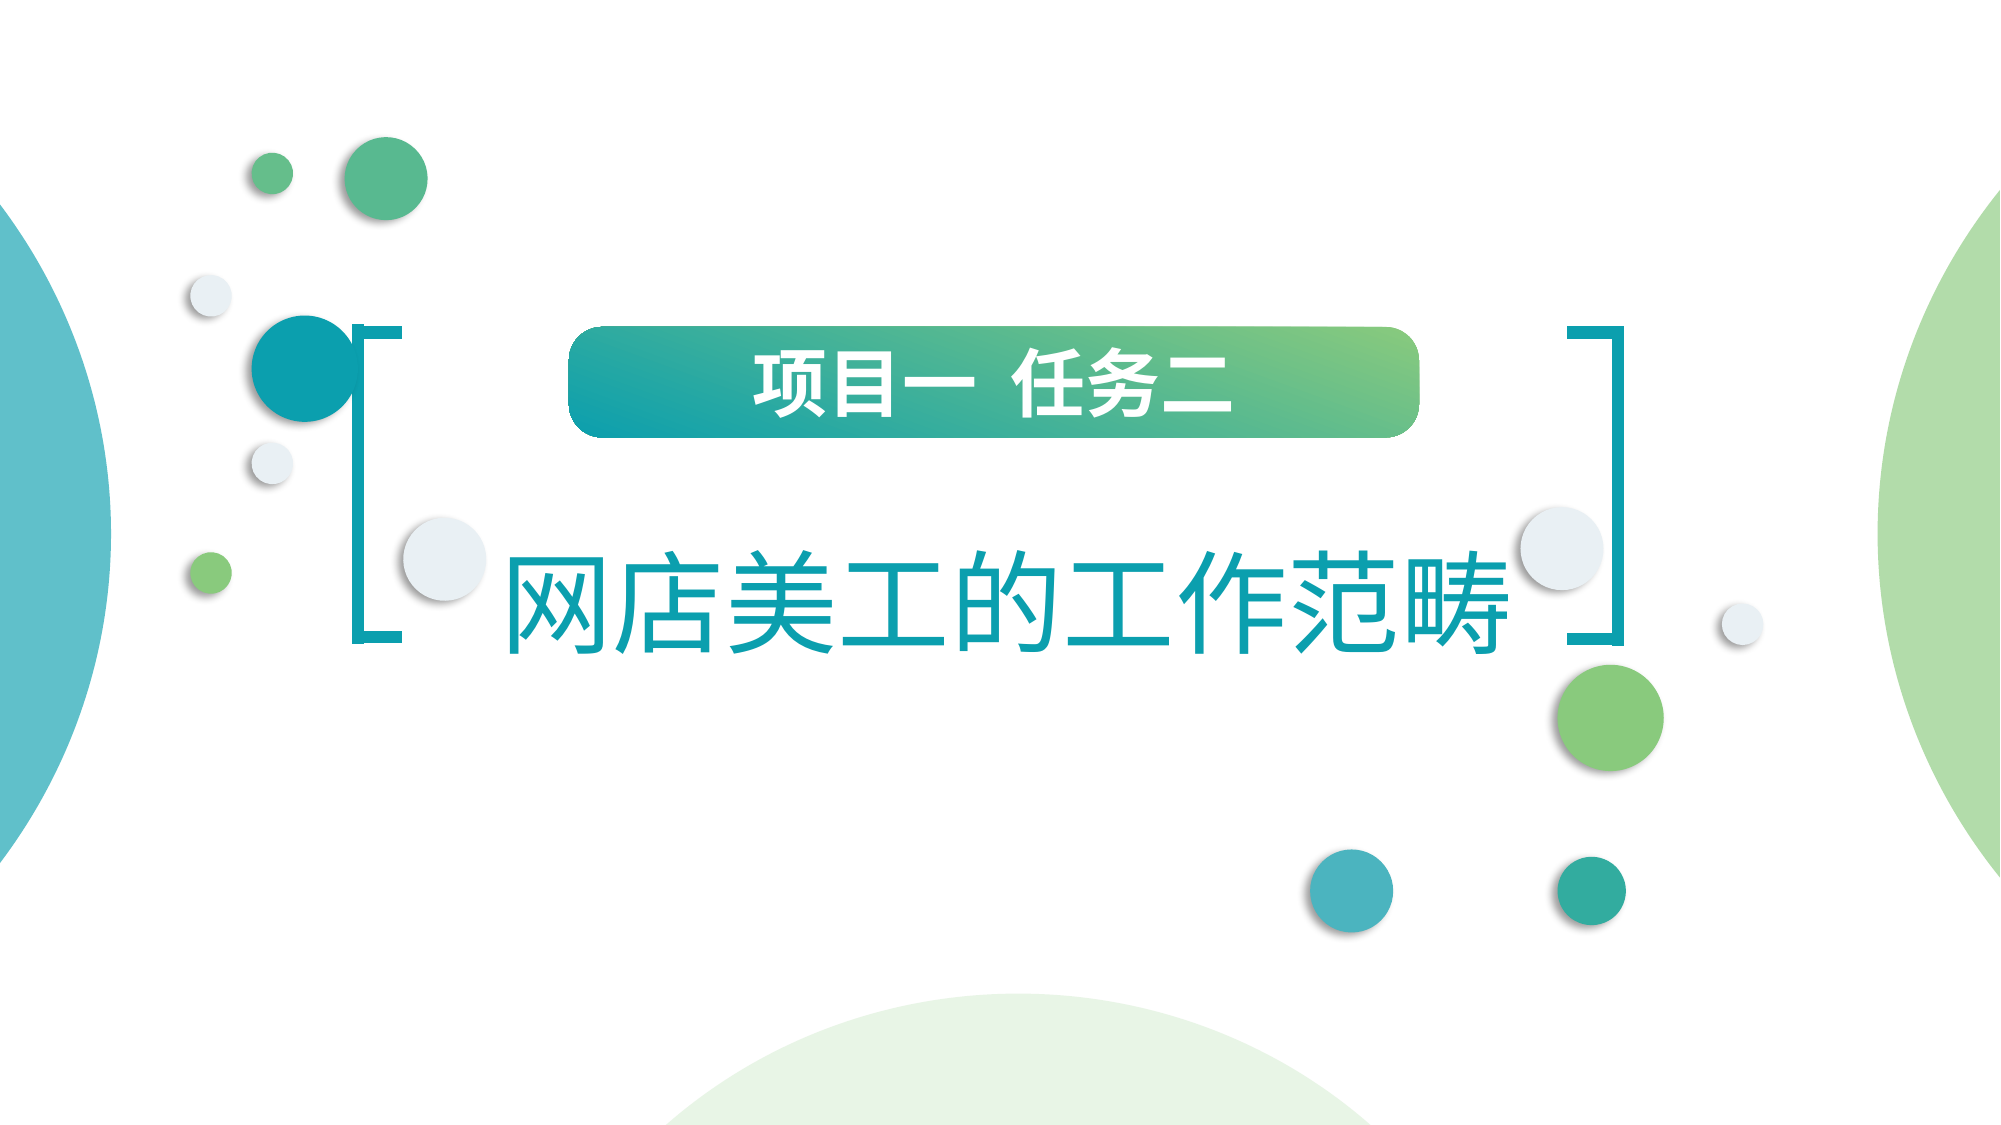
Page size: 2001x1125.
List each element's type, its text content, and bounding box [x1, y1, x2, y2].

text_box [567, 325, 1421, 439]
text_box [189, 551, 233, 595]
text_box [1720, 602, 1765, 647]
text_box [1556, 663, 1665, 773]
text_box [1519, 506, 1566, 592]
text_box [250, 151, 295, 196]
text_box [250, 441, 295, 486]
text_box [1876, 188, 2000, 880]
text_box [403, 516, 488, 602]
text_box [343, 136, 429, 222]
text_box [664, 992, 1373, 1125]
text_box 项目一 任务二 [620, 329, 1368, 434]
text_box [0, 202, 113, 865]
text_box [1309, 848, 1395, 934]
text_box [189, 274, 233, 318]
text_box 网店美工的工作范畴 [459, 525, 1553, 676]
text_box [1566, 326, 1620, 647]
text_box [250, 314, 356, 423]
text_box [1556, 855, 1627, 927]
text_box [356, 324, 403, 645]
